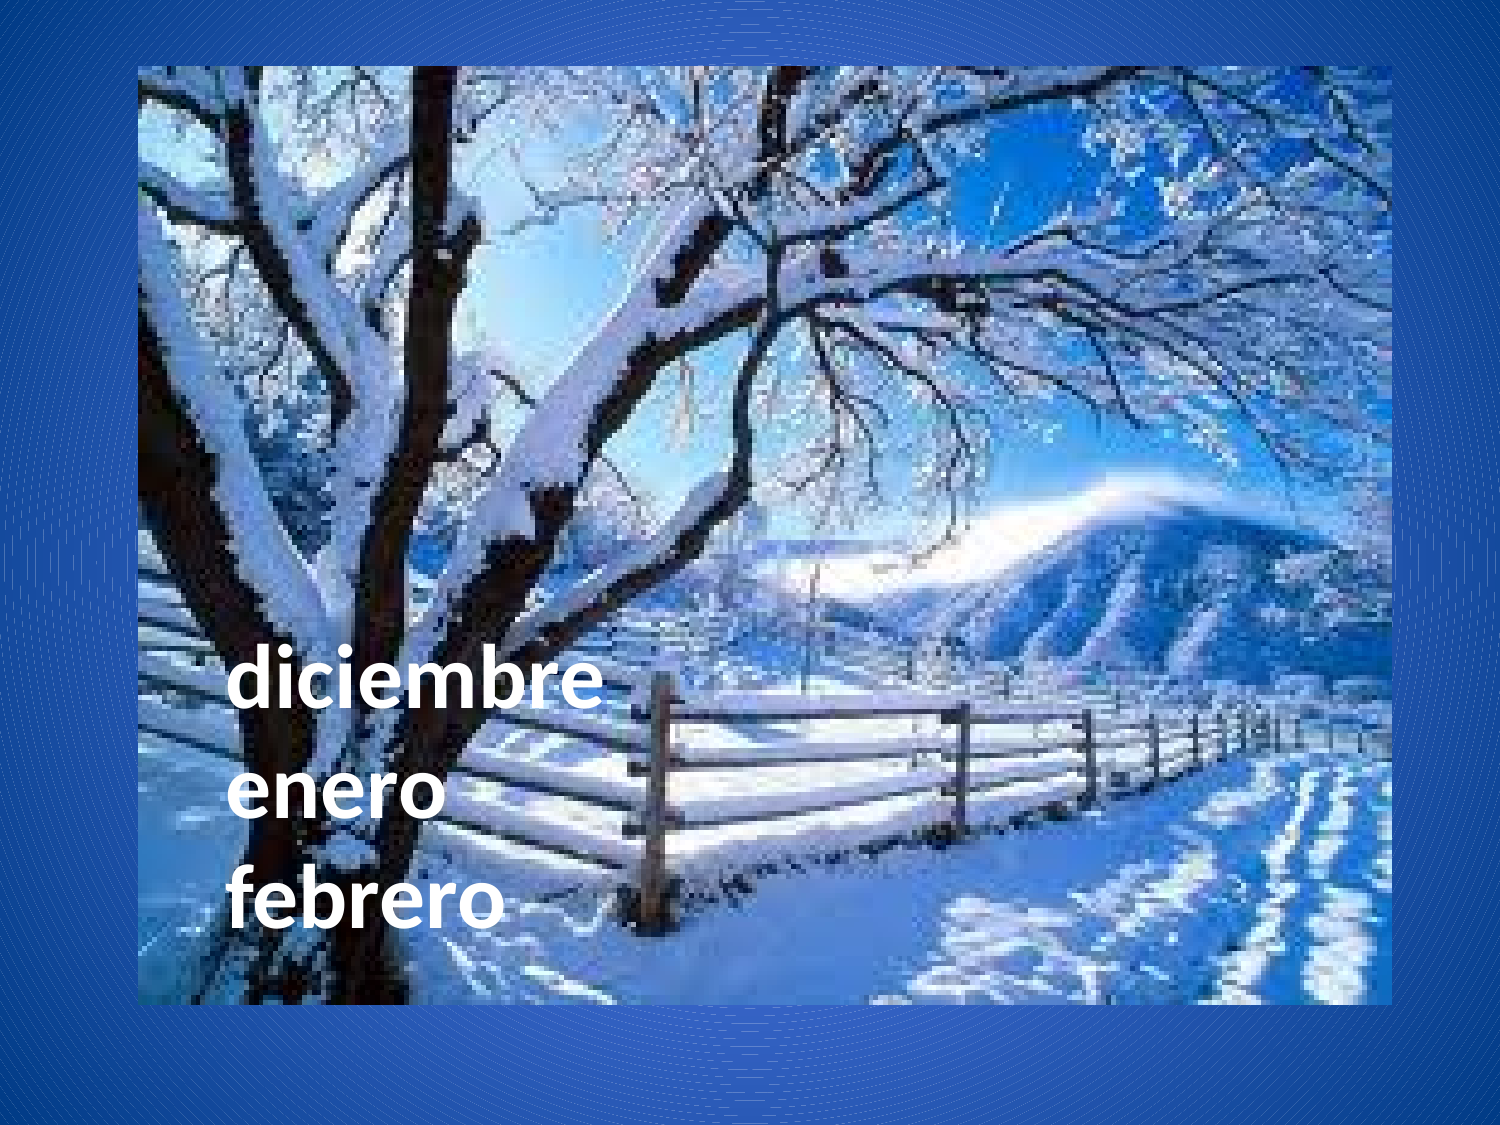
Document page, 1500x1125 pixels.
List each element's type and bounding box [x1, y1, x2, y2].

picture [138, 66, 1392, 1006]
